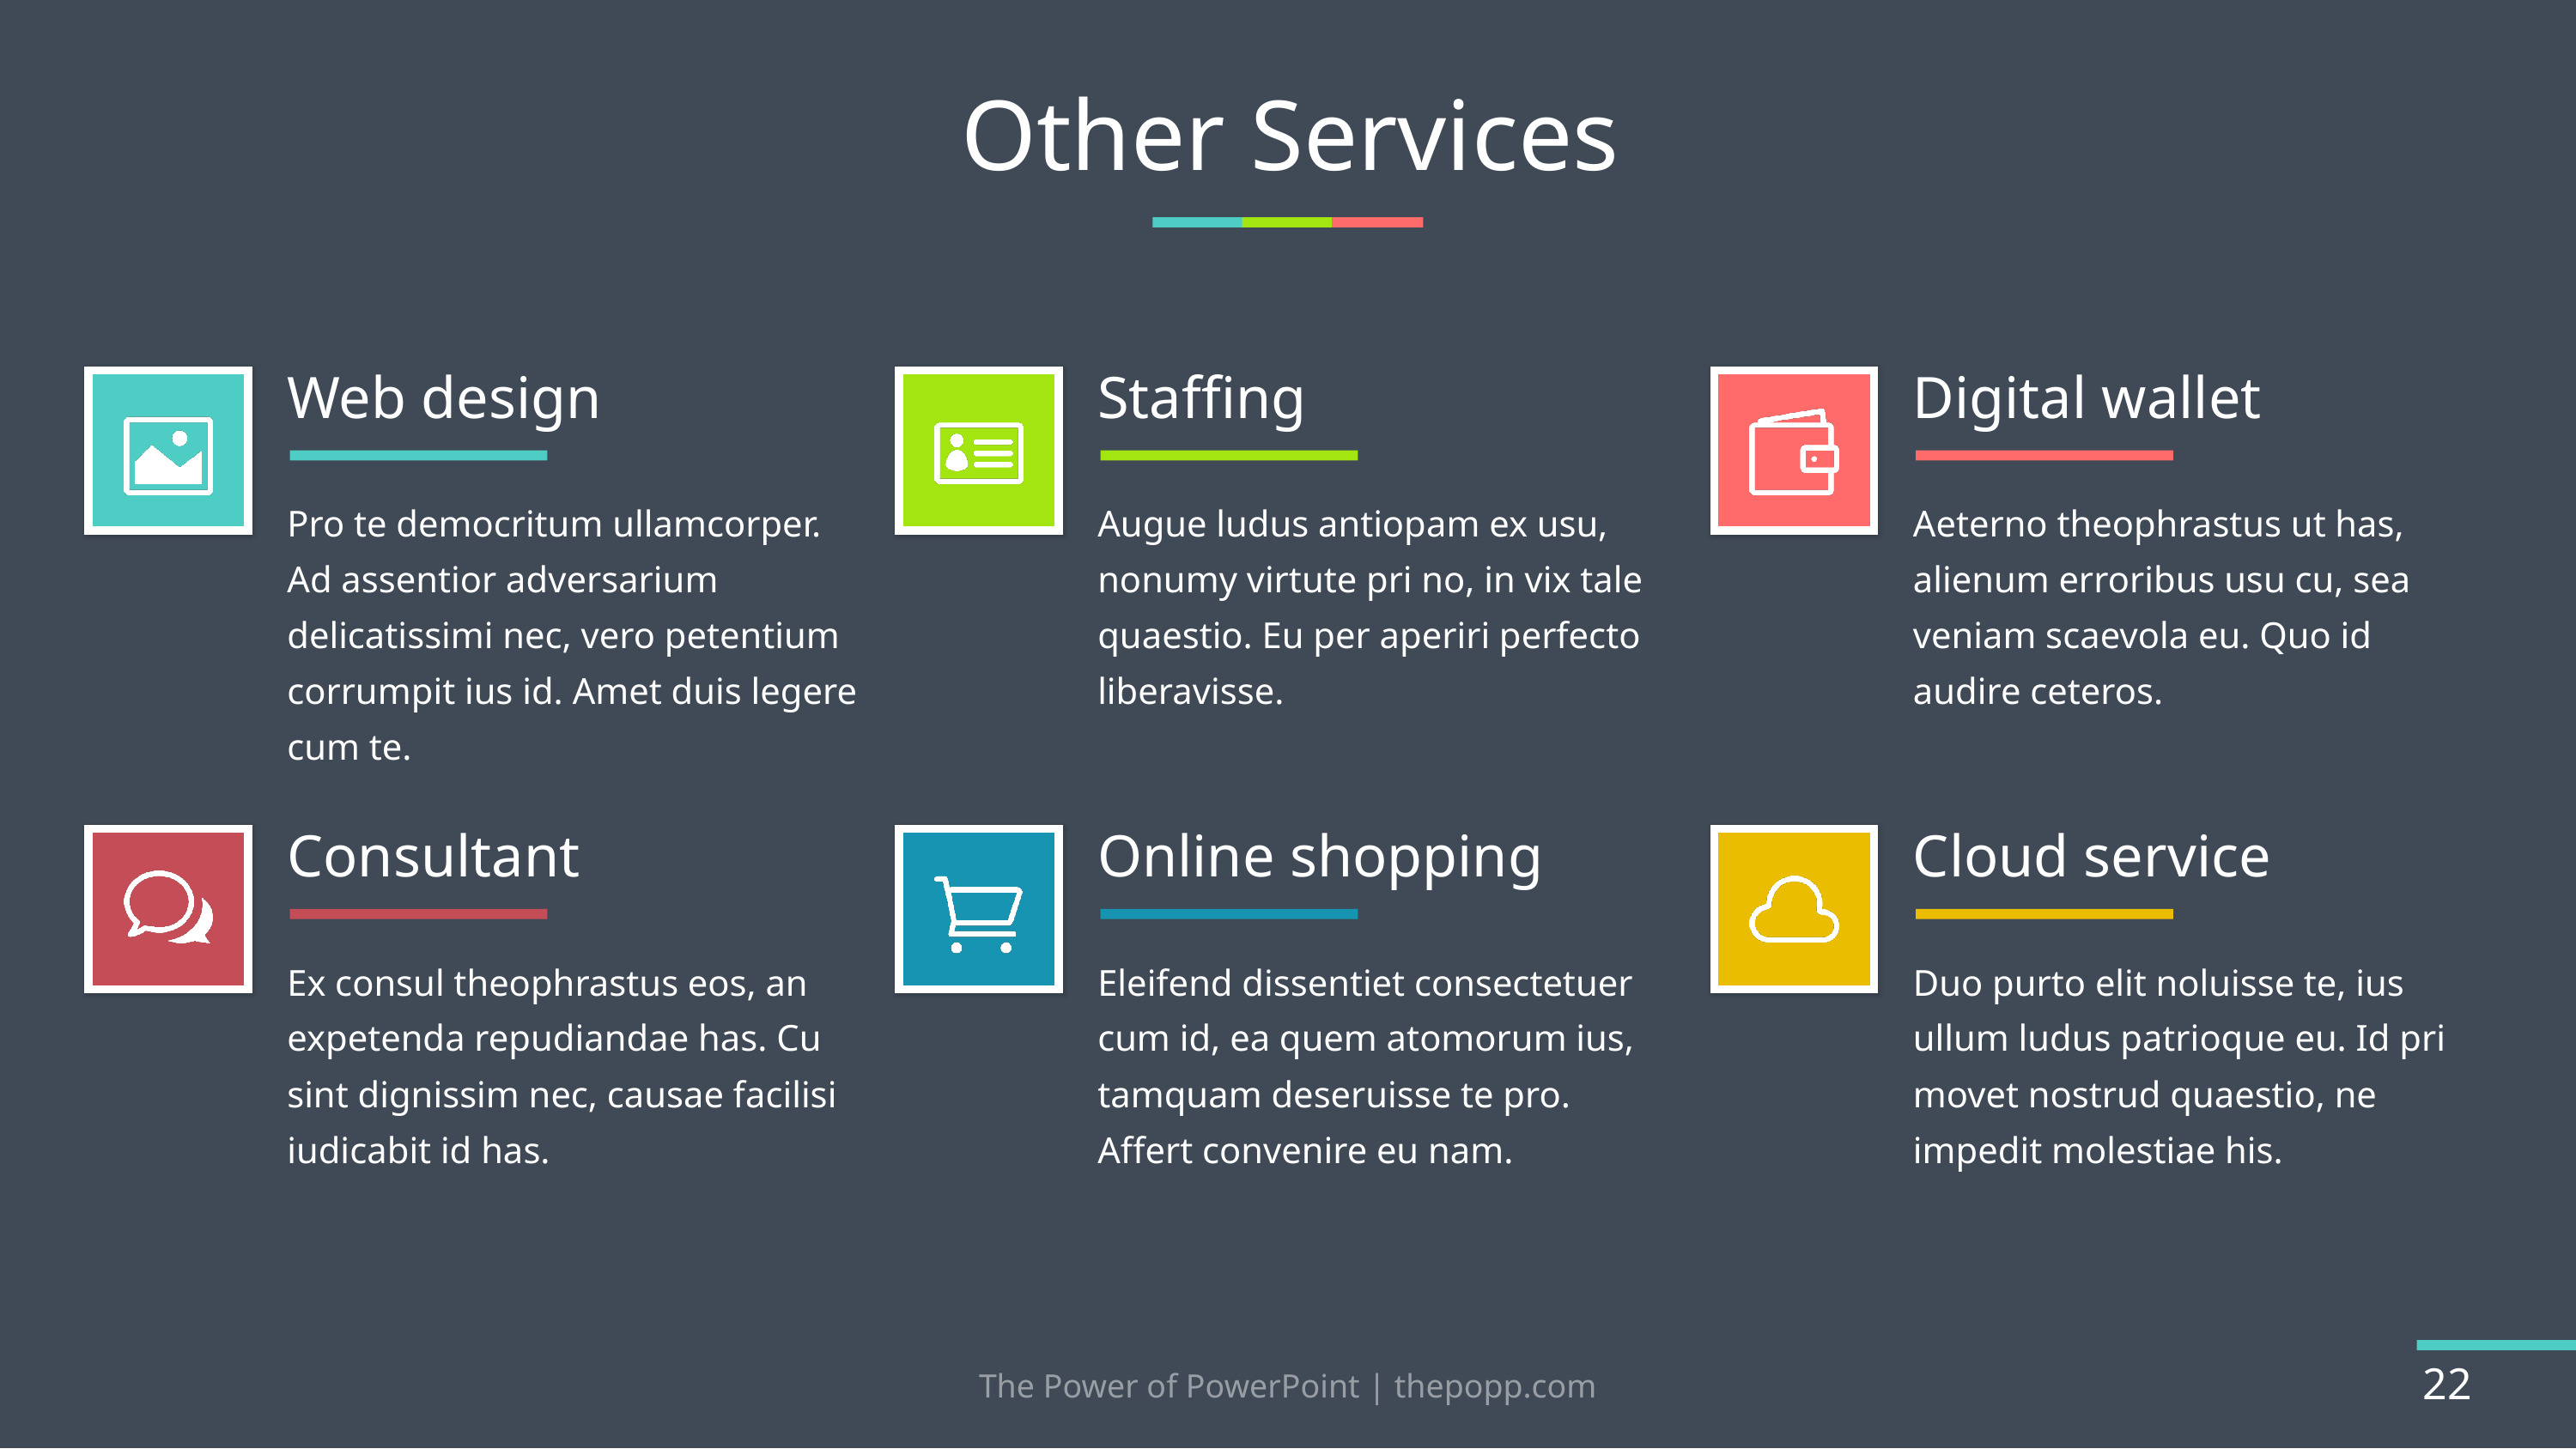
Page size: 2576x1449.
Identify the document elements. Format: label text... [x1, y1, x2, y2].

footer The Power of PowerPoint | thepopp.com [853, 1349, 1723, 1427]
list Ex consul theophrastus eos, an expetenda repudiandae has. Cu sint dignissim nec, causae facilisi iudicabit id has. [274, 940, 873, 1231]
slide_number 22 [2409, 1351, 2576, 1421]
picture [124, 864, 213, 954]
list Aeterno theophrastus ut has, alienum erroribus usu cu, sea veniam scaevola eu. Quo id audire ceteros. [1899, 482, 2500, 772]
list Augue ludus antiopam ex usu, nonumy virtute pri no, in vix tale quaestio. Eu per aperiri perfecto liberavisse. [1084, 482, 1684, 772]
picture [1749, 864, 1839, 954]
list Duo purto elit noluisse te, ius ullum ludus patrioque eu. Id pri movet nostrud quaestio, ne impedit molestiae his. [1899, 940, 2500, 1231]
list Online shopping [1084, 801, 1684, 907]
list Pro te democritum ullamcorper. Ad assentior adversarium delicatissimi nec, vero petentium corrumpit ius id. Amet duis legere cum te. [274, 482, 873, 772]
list Digital wallet [1899, 343, 2500, 448]
picture [1749, 405, 1839, 495]
picture [934, 864, 1024, 954]
list Web design [274, 343, 873, 448]
list Staffing [1084, 343, 1684, 448]
picture [124, 405, 213, 495]
title Other Services [69, 49, 2512, 230]
list Consultant [274, 801, 873, 907]
picture [934, 405, 1024, 495]
list Eleifend dissentiet consectetuer cum id, ea quem atomorum ius, tamquam deseruisse te pro. Affert convenire eu nam. [1084, 940, 1684, 1231]
list Cloud service [1899, 801, 2500, 907]
